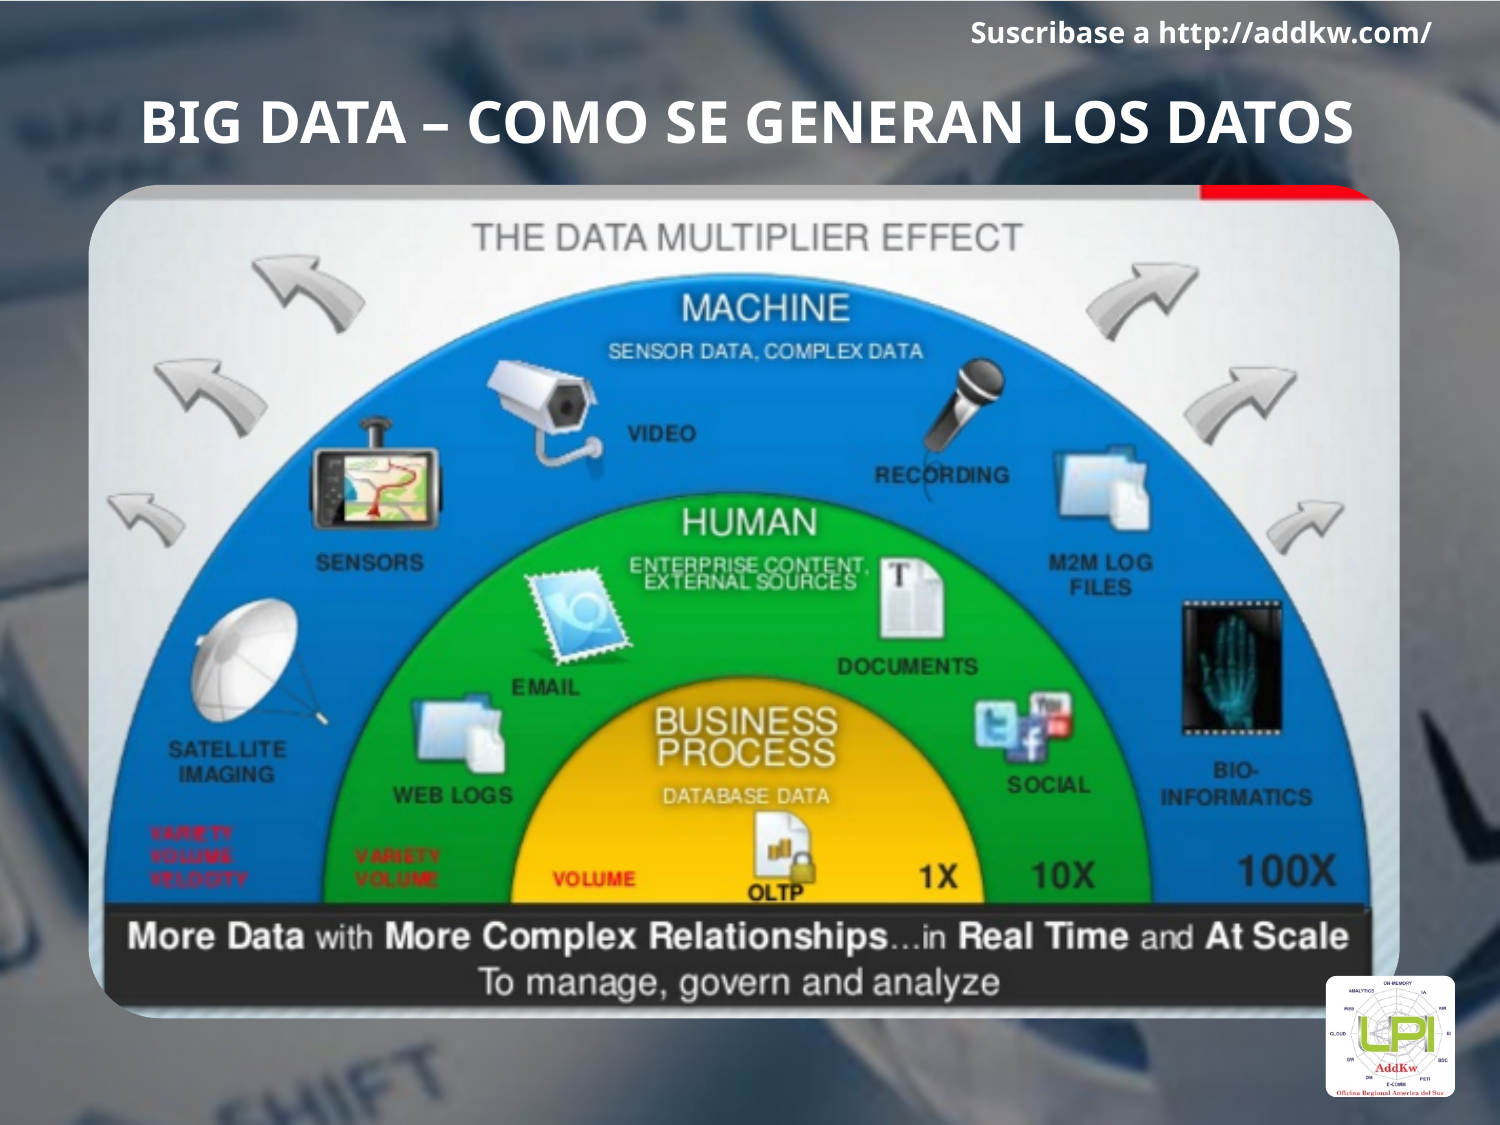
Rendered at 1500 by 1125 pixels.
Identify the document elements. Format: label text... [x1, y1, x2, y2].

text_box Suscribase a http://addkw.com/ [955, 7, 1448, 57]
picture [0, 1, 1500, 1125]
text_box Big data – como se generan los datos [41, 78, 1453, 173]
